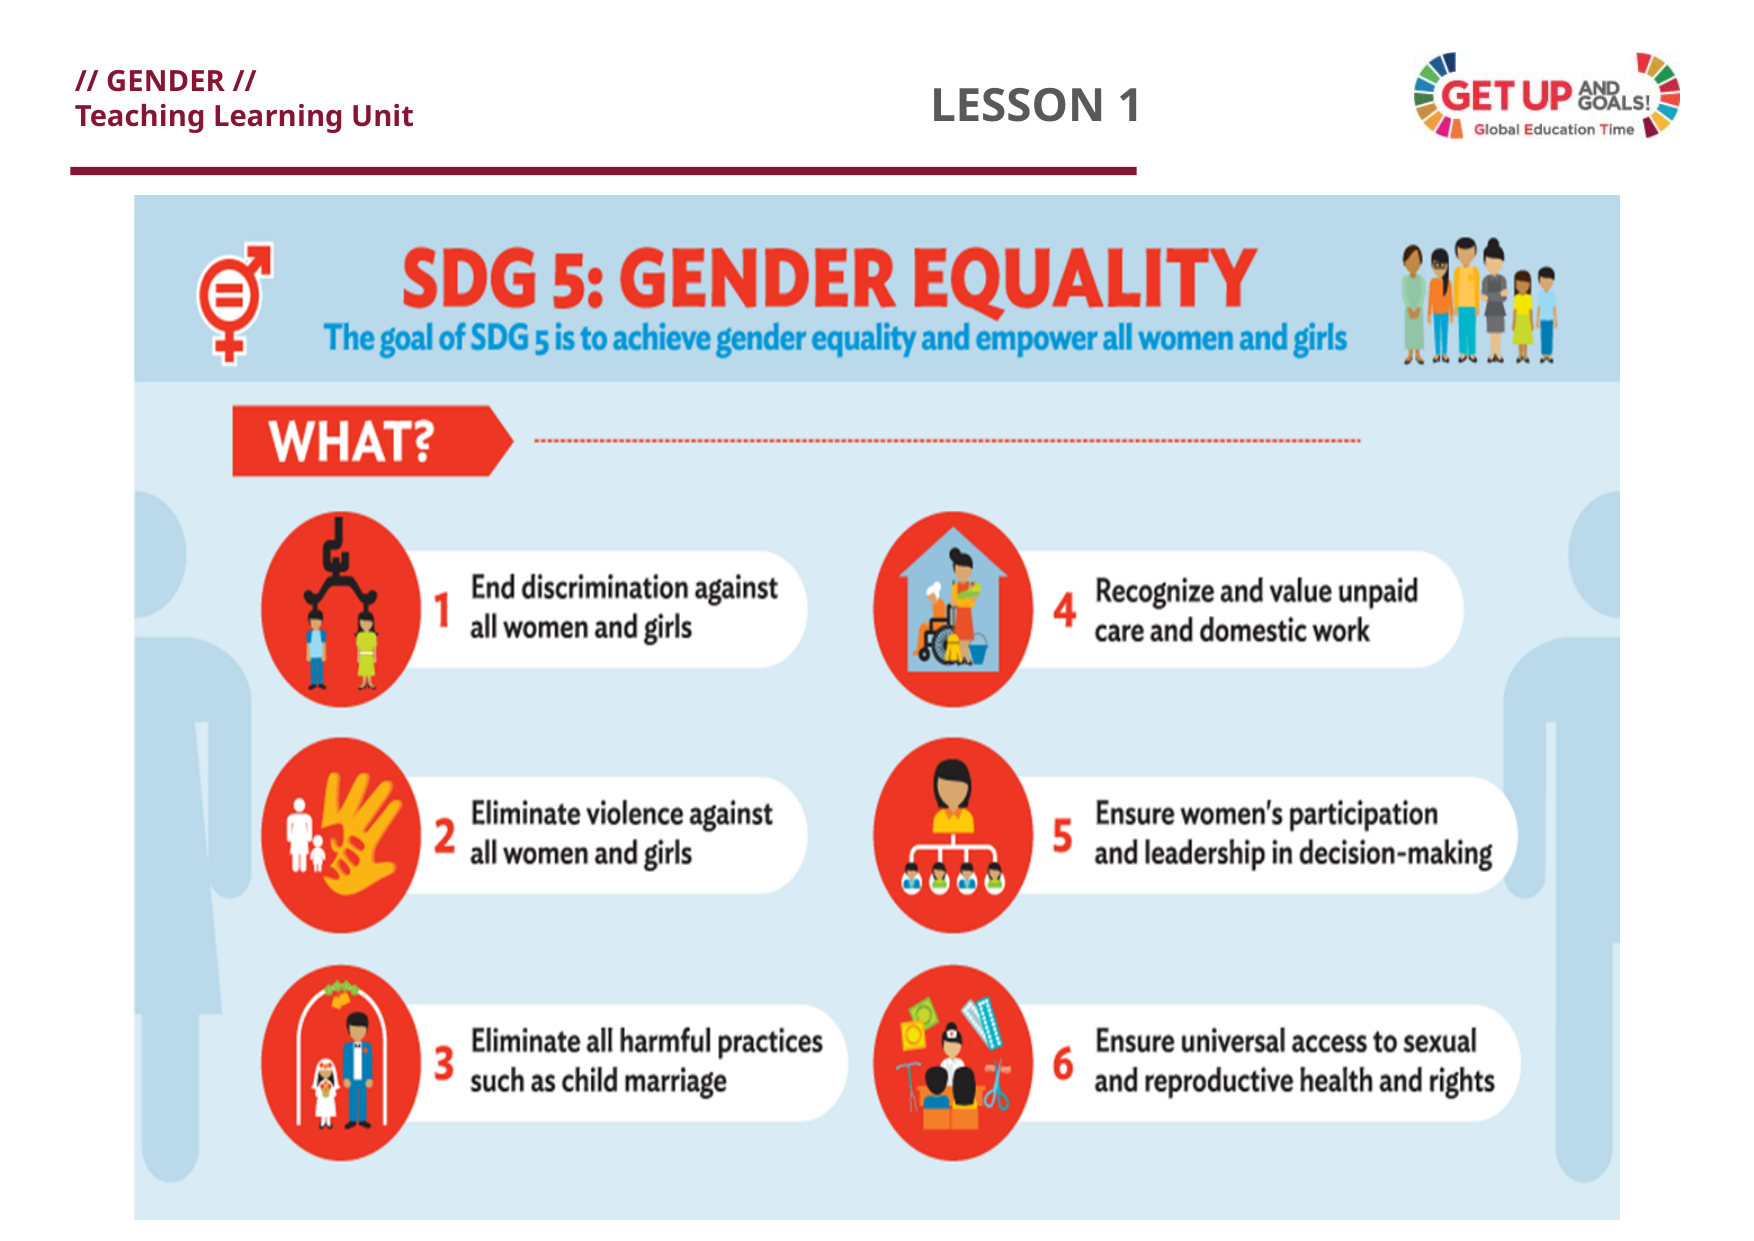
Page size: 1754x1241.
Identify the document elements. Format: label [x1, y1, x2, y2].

picture [134, 194, 1620, 1220]
text_box [59, 47, 1680, 176]
